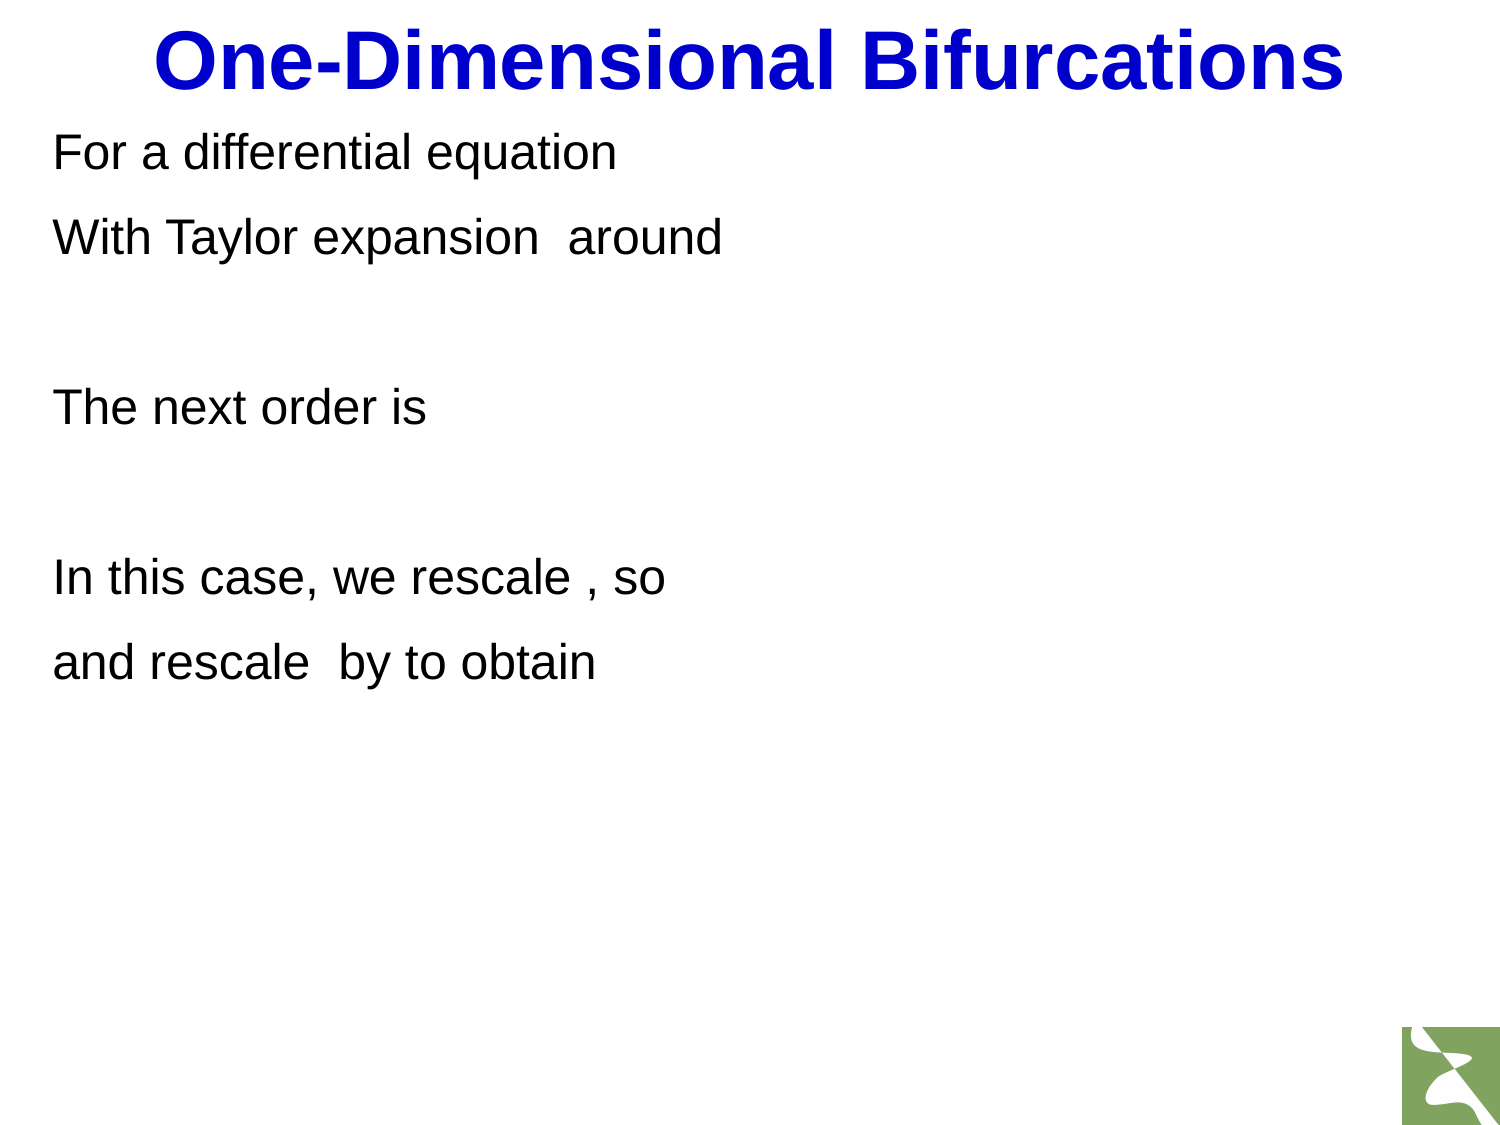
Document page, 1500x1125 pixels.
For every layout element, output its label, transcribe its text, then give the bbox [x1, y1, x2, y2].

title One-Dimensional Bifurcations [37, 0, 1463, 113]
picture [1402, 1027, 1500, 1125]
